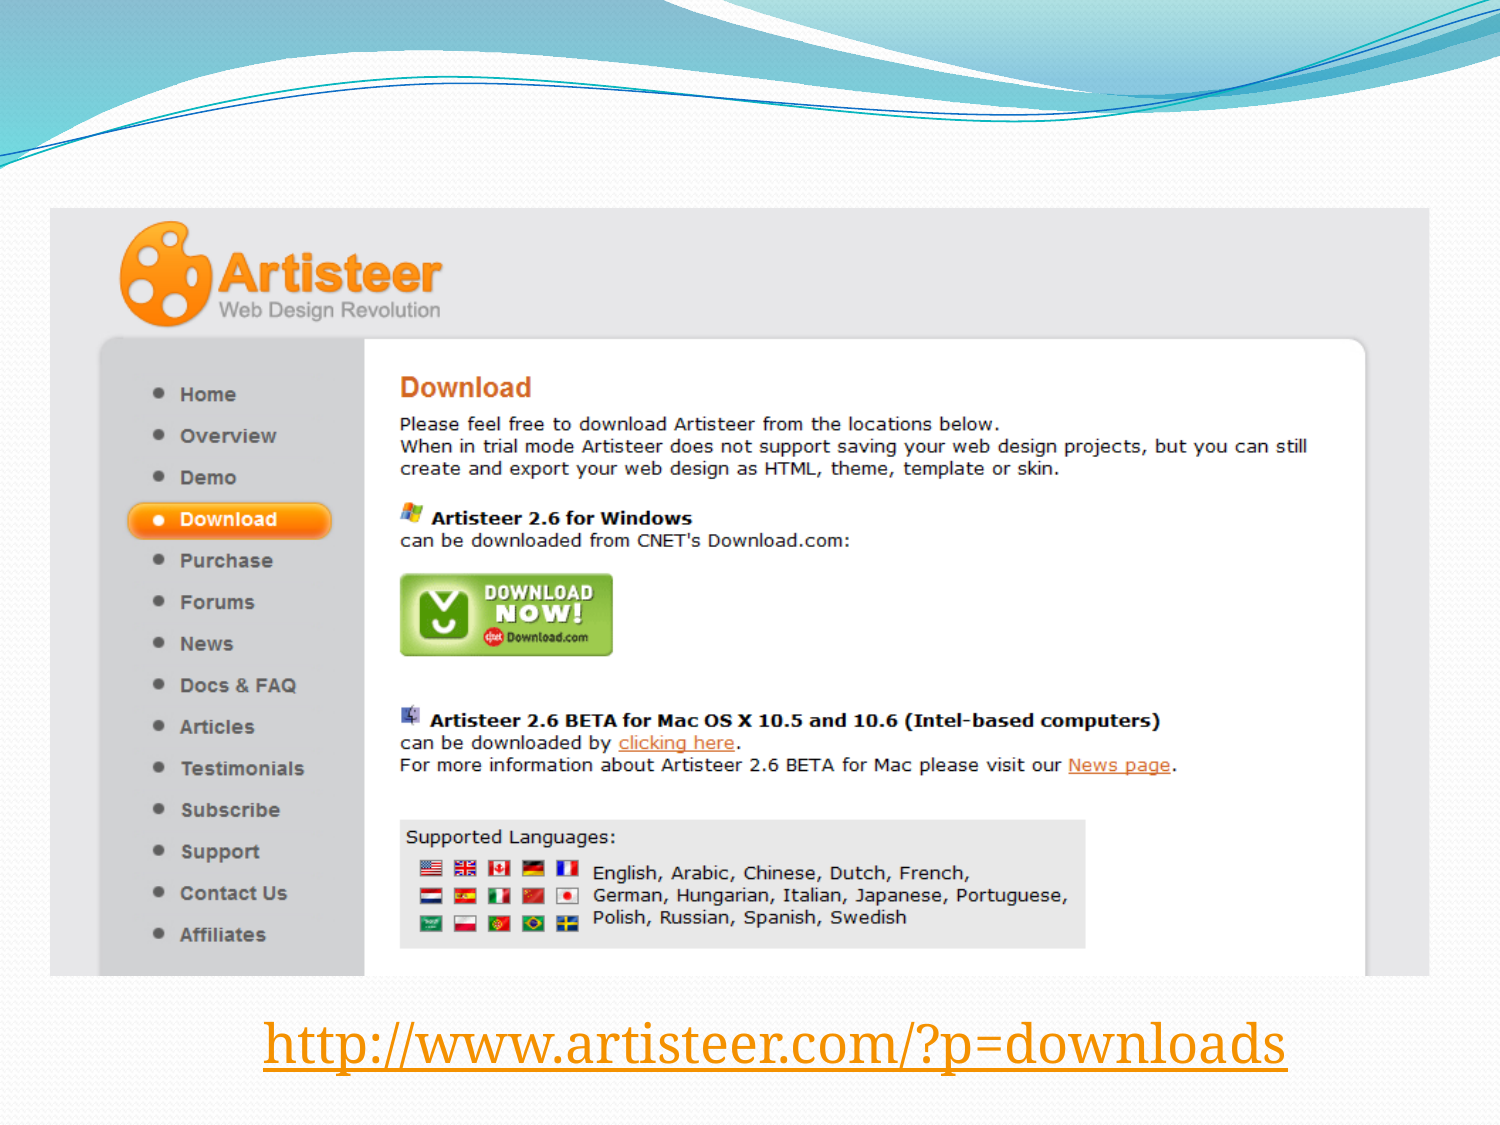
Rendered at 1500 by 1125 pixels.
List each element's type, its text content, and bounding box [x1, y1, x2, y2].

picture [49, 207, 1430, 977]
list http://www.artisteer.com/?p=downloads [100, 1002, 1451, 1124]
